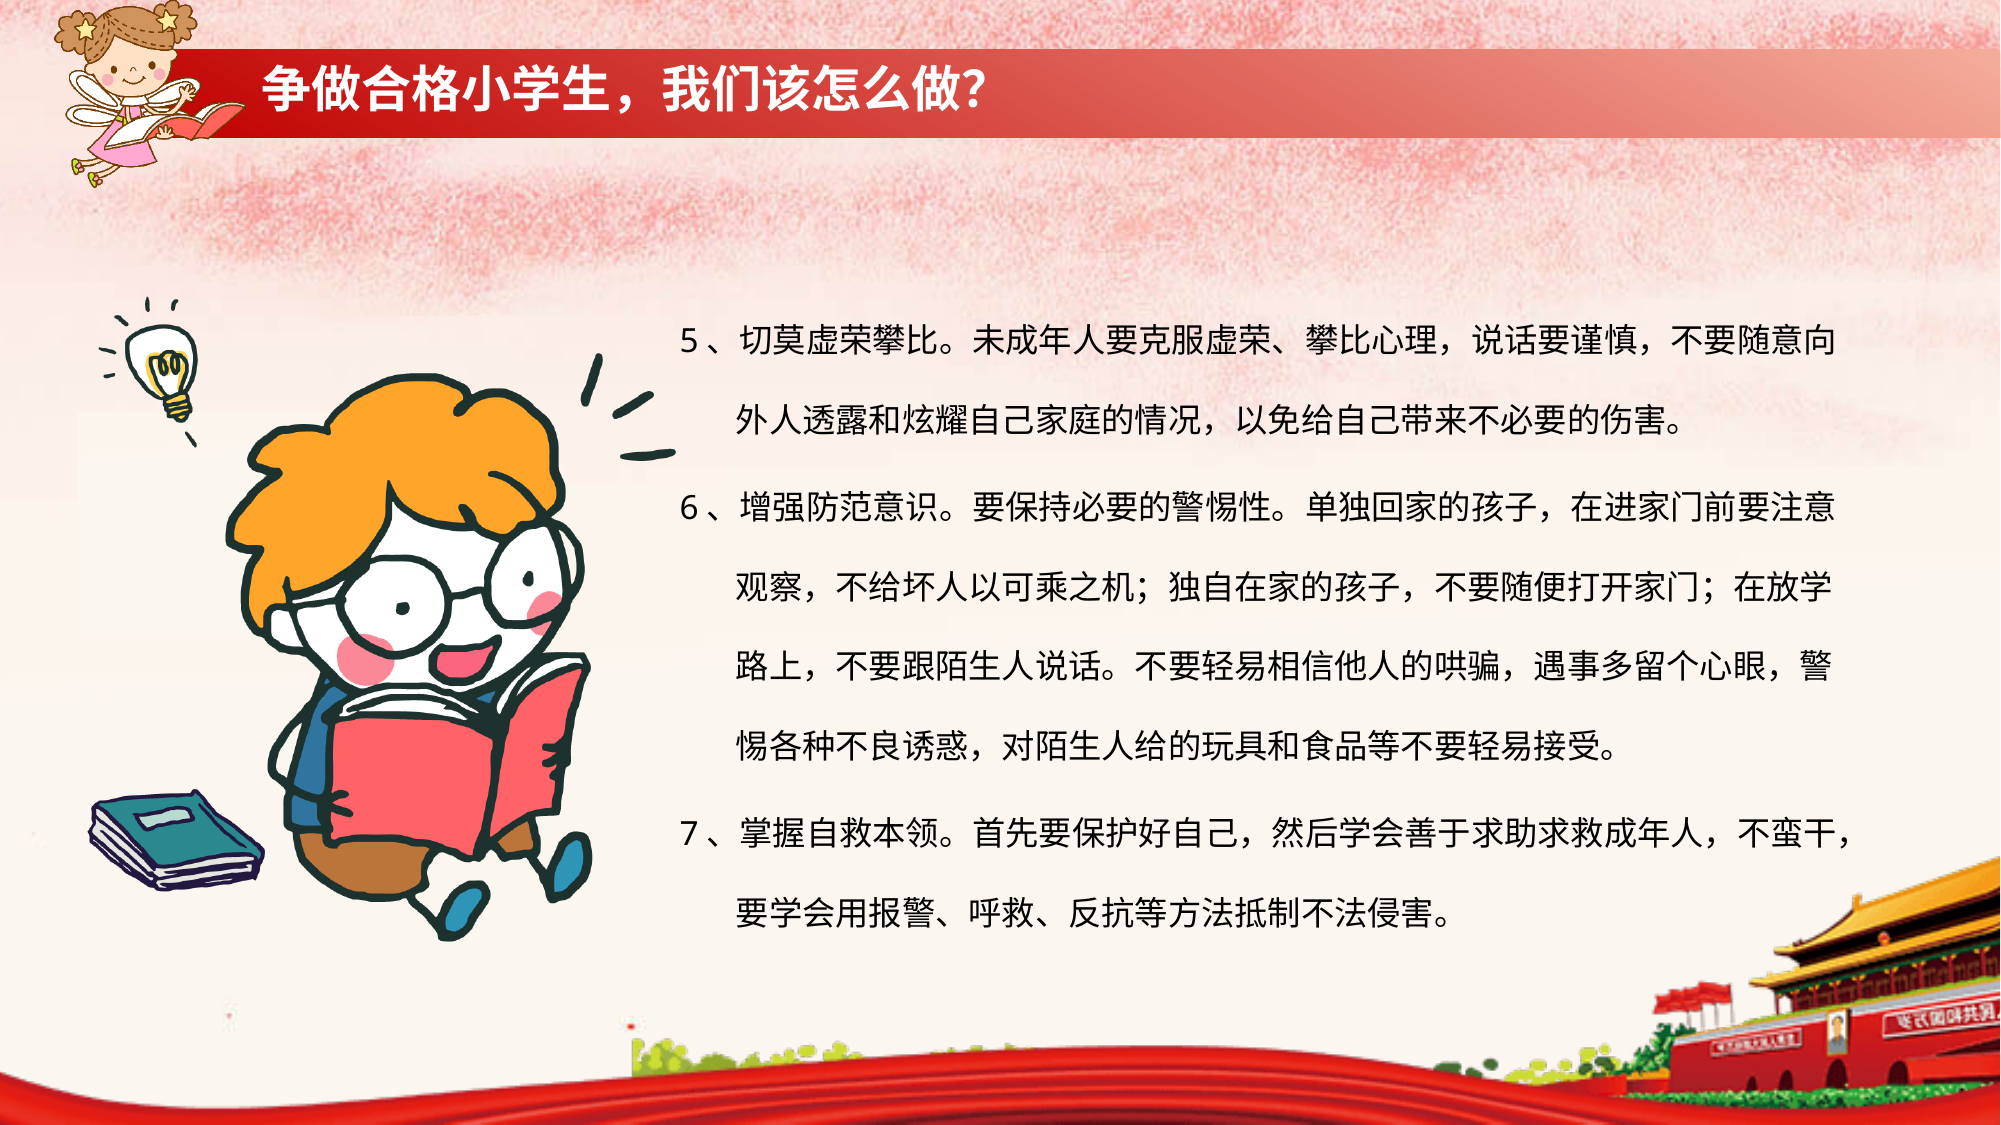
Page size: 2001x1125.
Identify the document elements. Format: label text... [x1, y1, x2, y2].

picture [0, 0, 2001, 1125]
text_box 5、切莫虚荣攀比。未成年人要克服虚荣、攀比心理，说话要谨慎，不要随意向外人透露和炫耀自己家庭的情况，以免给自己带来不必要的伤害。 6、增强防范意识。要保持必要的警惕性。单独回家的孩子，在进家门前要注意观察，不给坏人以可乘之机；独自在家的孩子，不要随便打开家门；在放学路上，不要跟陌生人说话。不要轻易相信他人的哄骗，遇事多留个心眼，警惕各种不良诱惑，对陌生人给的玩具和食品等不要轻易接受。 7、掌握自救本领。首先要保护好自己，然后学会善于求助求救成年人，不蛮干，要学会用报警、呼救、反抗等方法抵制不法侵害。 [664, 272, 1878, 1103]
text_box 争做合格小学生，我们该怎么做？ [150, 49, 1124, 185]
